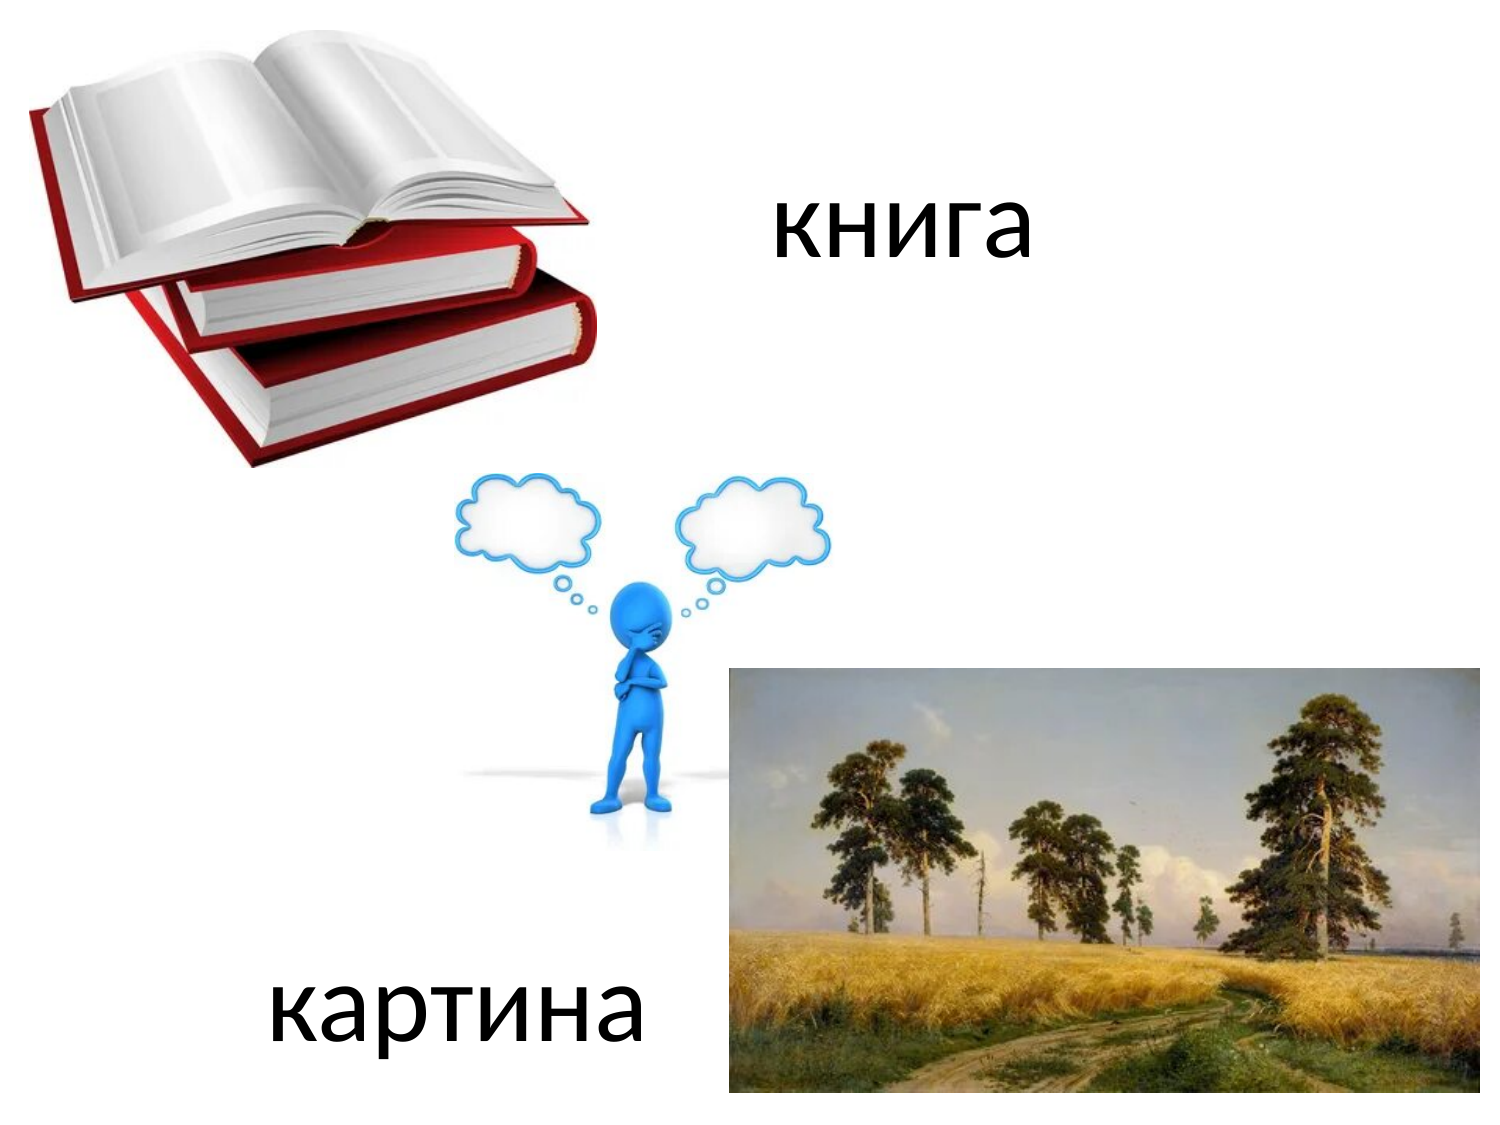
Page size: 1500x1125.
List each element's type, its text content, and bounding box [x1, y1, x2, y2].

picture [29, 30, 597, 469]
picture [454, 473, 1480, 1093]
text_box книга [702, 137, 1105, 287]
text_box картина [251, 921, 724, 1072]
